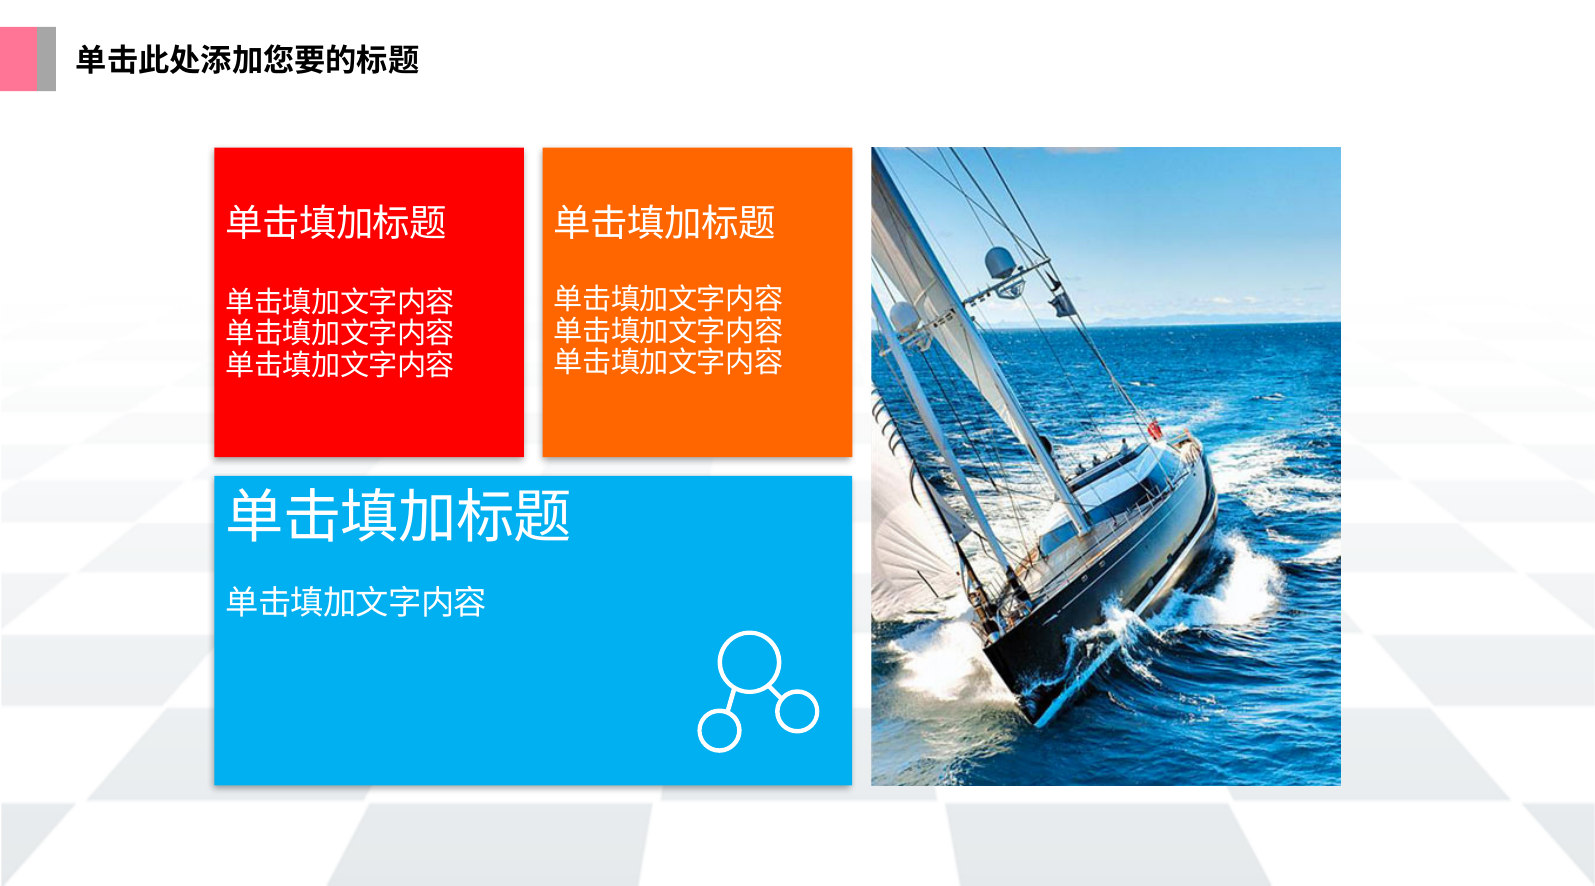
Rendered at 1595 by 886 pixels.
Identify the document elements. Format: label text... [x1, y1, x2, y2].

text_box 单击填加标题 单击填加文字内容 单击填加文字内容 单击填加文字内容 [542, 147, 853, 458]
text_box 单击填加标题 单击填加文字内容 单击填加文字内容 单击填加文字内容 [214, 147, 525, 458]
picture [0, 0, 1595, 886]
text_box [213, 475, 853, 786]
